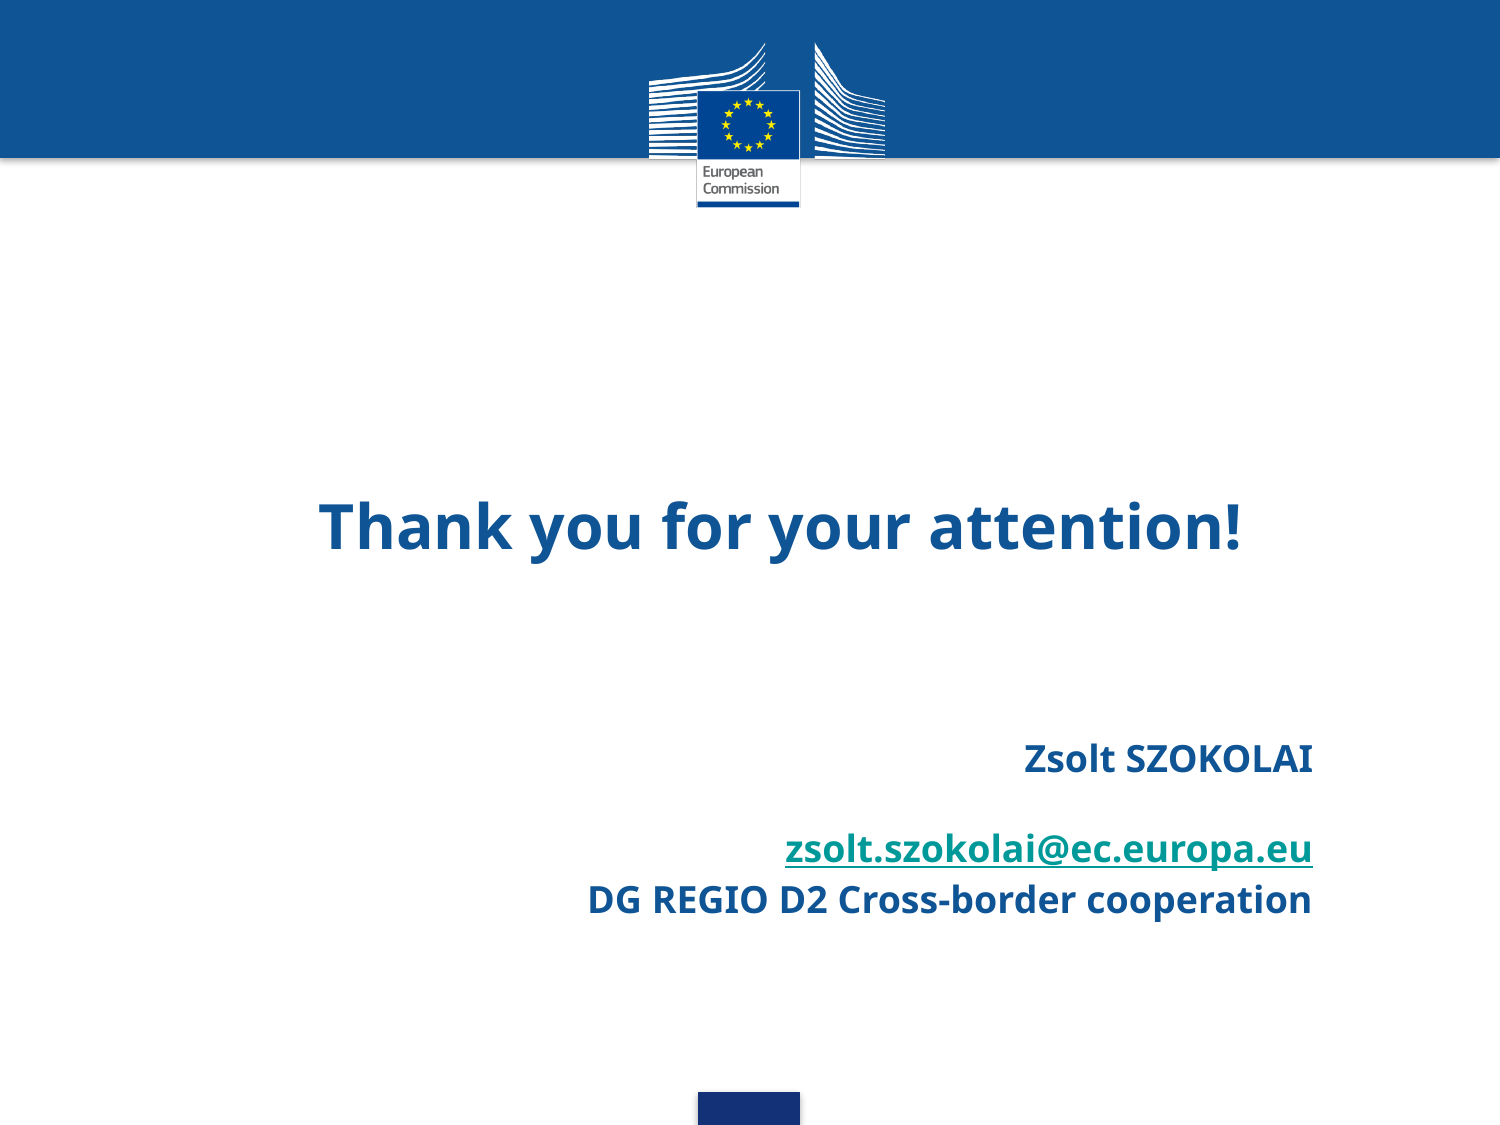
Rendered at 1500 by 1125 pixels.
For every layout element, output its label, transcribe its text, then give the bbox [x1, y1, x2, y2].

text_box Zsolt SZOKOLAI zsolt.szokolai@ec.europa.eu DG REGIO D2 Cross-border cooperation [572, 727, 1329, 929]
title Thank you for your attention! [76, 314, 1427, 811]
picture [649, 42, 885, 208]
